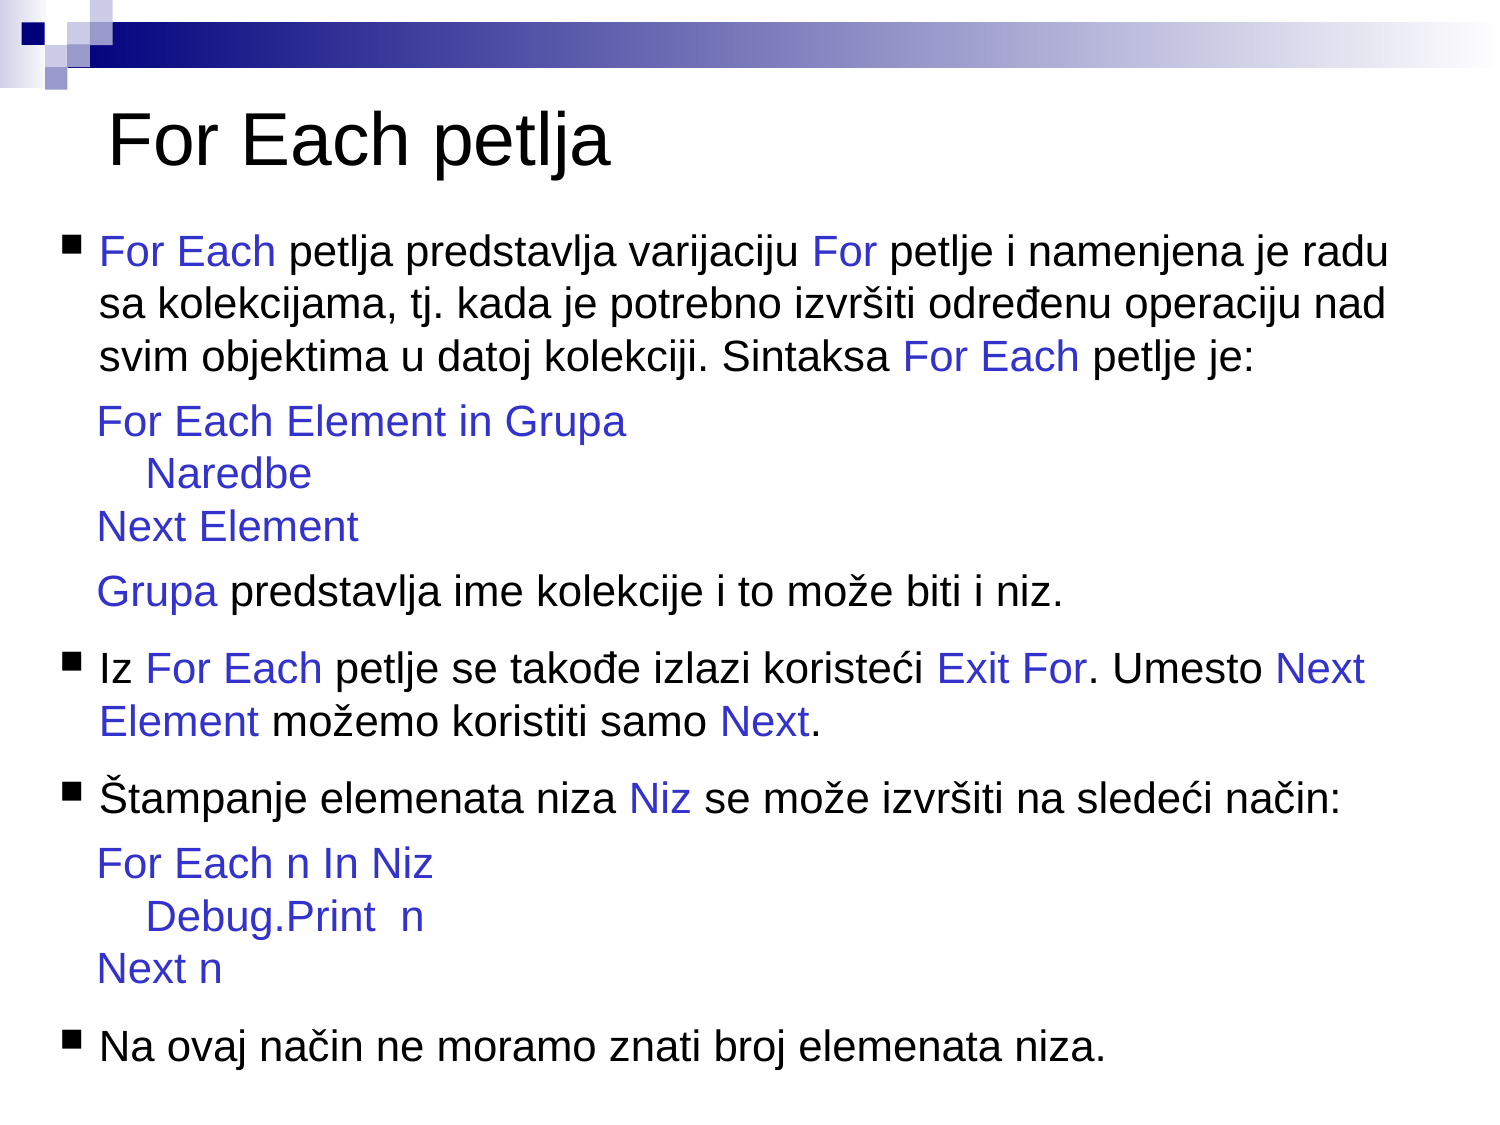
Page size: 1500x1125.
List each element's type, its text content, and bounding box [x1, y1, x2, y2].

text_box For Each petlja predstavlja varijaciju For petlje i namenjena je radu sa kolekcijama, tj. kada je potrebno izvršiti određenu operaciju nad svim objektima u datoj kolekciji. Sintaksa For Each petlje je: For Each Element in Grupa Naredbe Next Element Grupa predstavlja ime kolekcije i to može biti i niz. Iz For Each petlje se takođe izlazi koristeći Exit For. Umesto Next Element možemo koristiti samo Next. Štampanje elemenata niza Niz se može izvršiti na sledeći način: For Each n In Niz Debug.Print n Next n Na ovaj način ne moramo znati broj elemenata niza. [50, 215, 1418, 1072]
title For Each petlja [92, 75, 657, 197]
